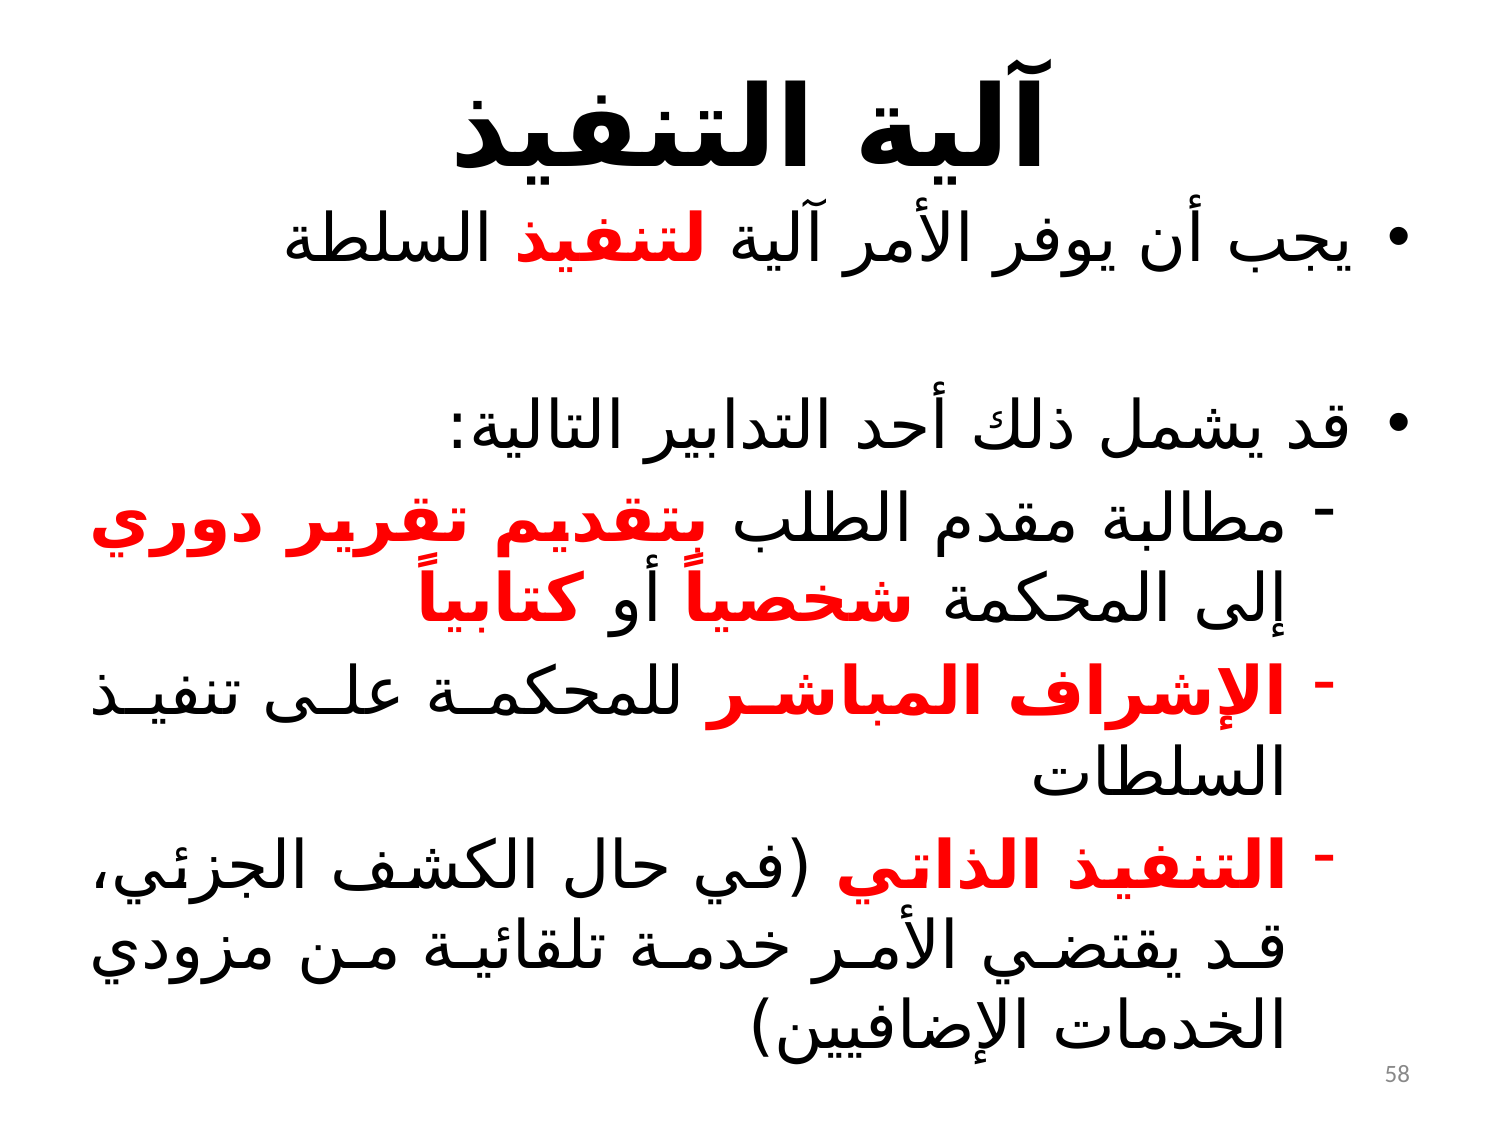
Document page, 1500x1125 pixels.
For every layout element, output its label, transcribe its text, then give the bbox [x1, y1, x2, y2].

text_box يجب أن يوفر الأمر آلية لتنفيذ السلطة قد يشمل ذلك أحد التدابير التالية: مطالبة مقدم الطلب بتقديم تقرير دوري إلى المحكمة شخصياً أو كتابياً الإشراف المباشر للمحكمة على تنفيذ السلطات التنفيذ الذاتي (في حال الكشف الجزئي، قد يقتضي الأمر خدمة تلقائية من مزودي الخدمات الإضافيين) [74, 187, 1425, 959]
title آلية التنفيذ [75, 27, 1425, 187]
slide_number 58 [1074, 1042, 1425, 1103]
